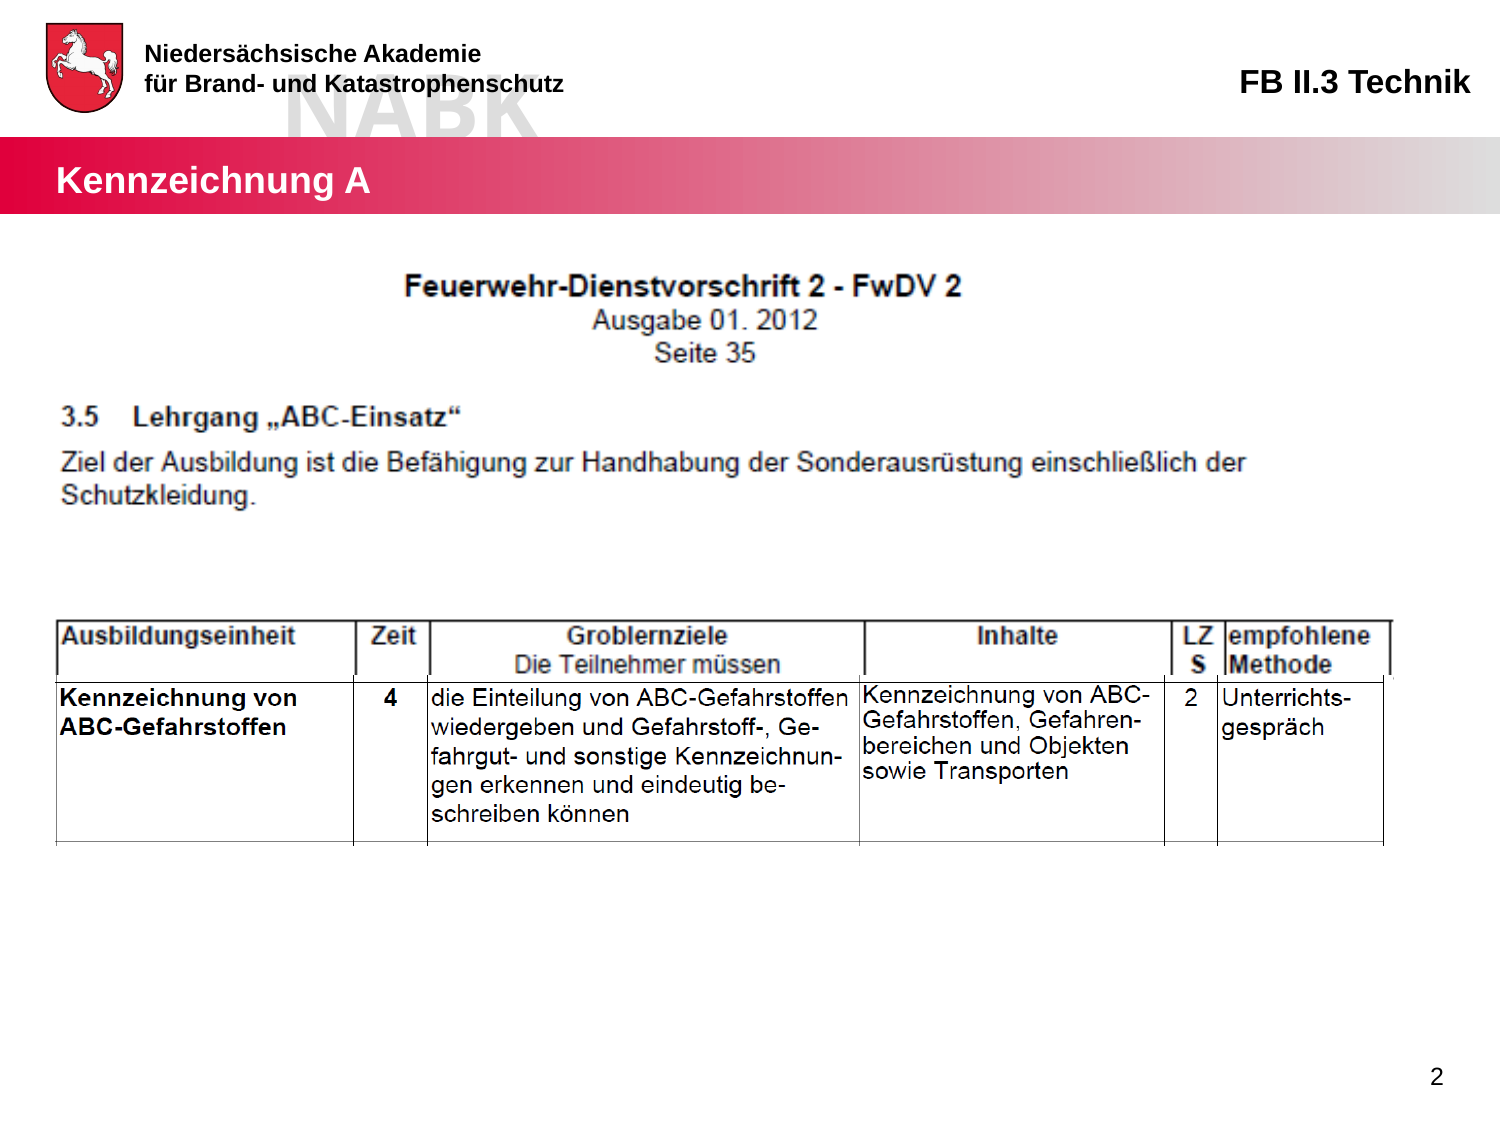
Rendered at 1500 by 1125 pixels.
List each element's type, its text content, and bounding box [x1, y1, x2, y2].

picture [45, 22, 124, 114]
picture [32, 219, 1400, 846]
slide_number 2 [1146, 1023, 1459, 1099]
